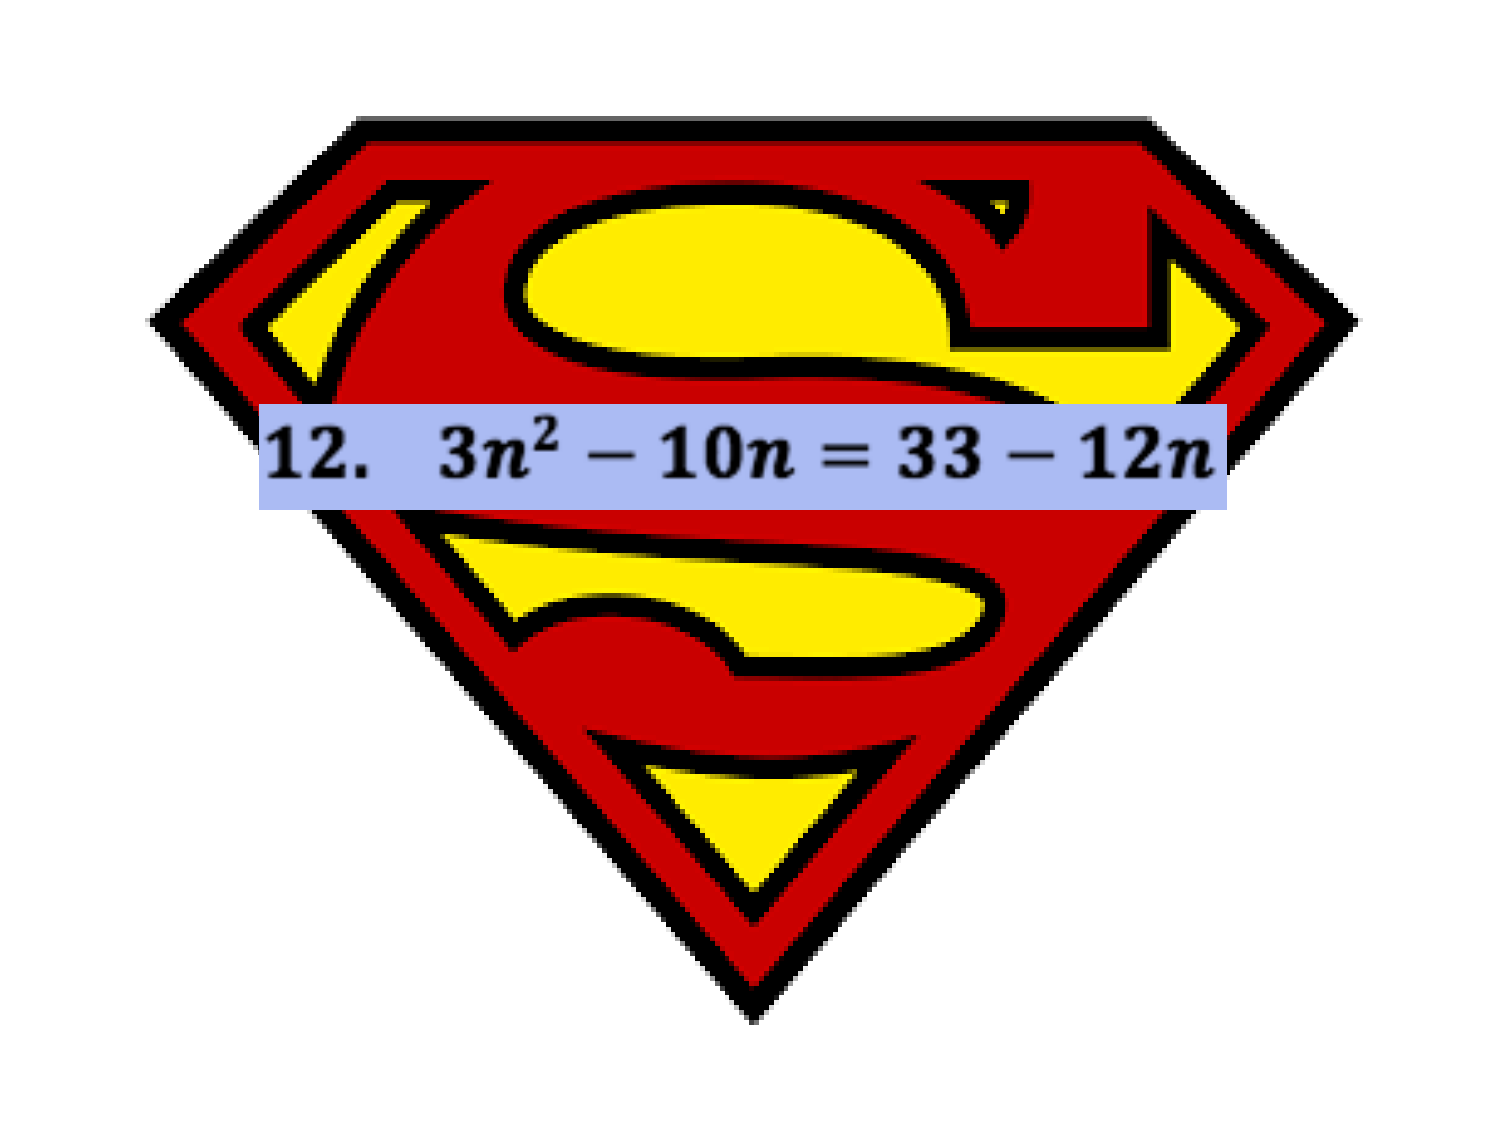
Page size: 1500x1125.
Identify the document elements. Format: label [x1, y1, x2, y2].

picture [121, 97, 1393, 1050]
